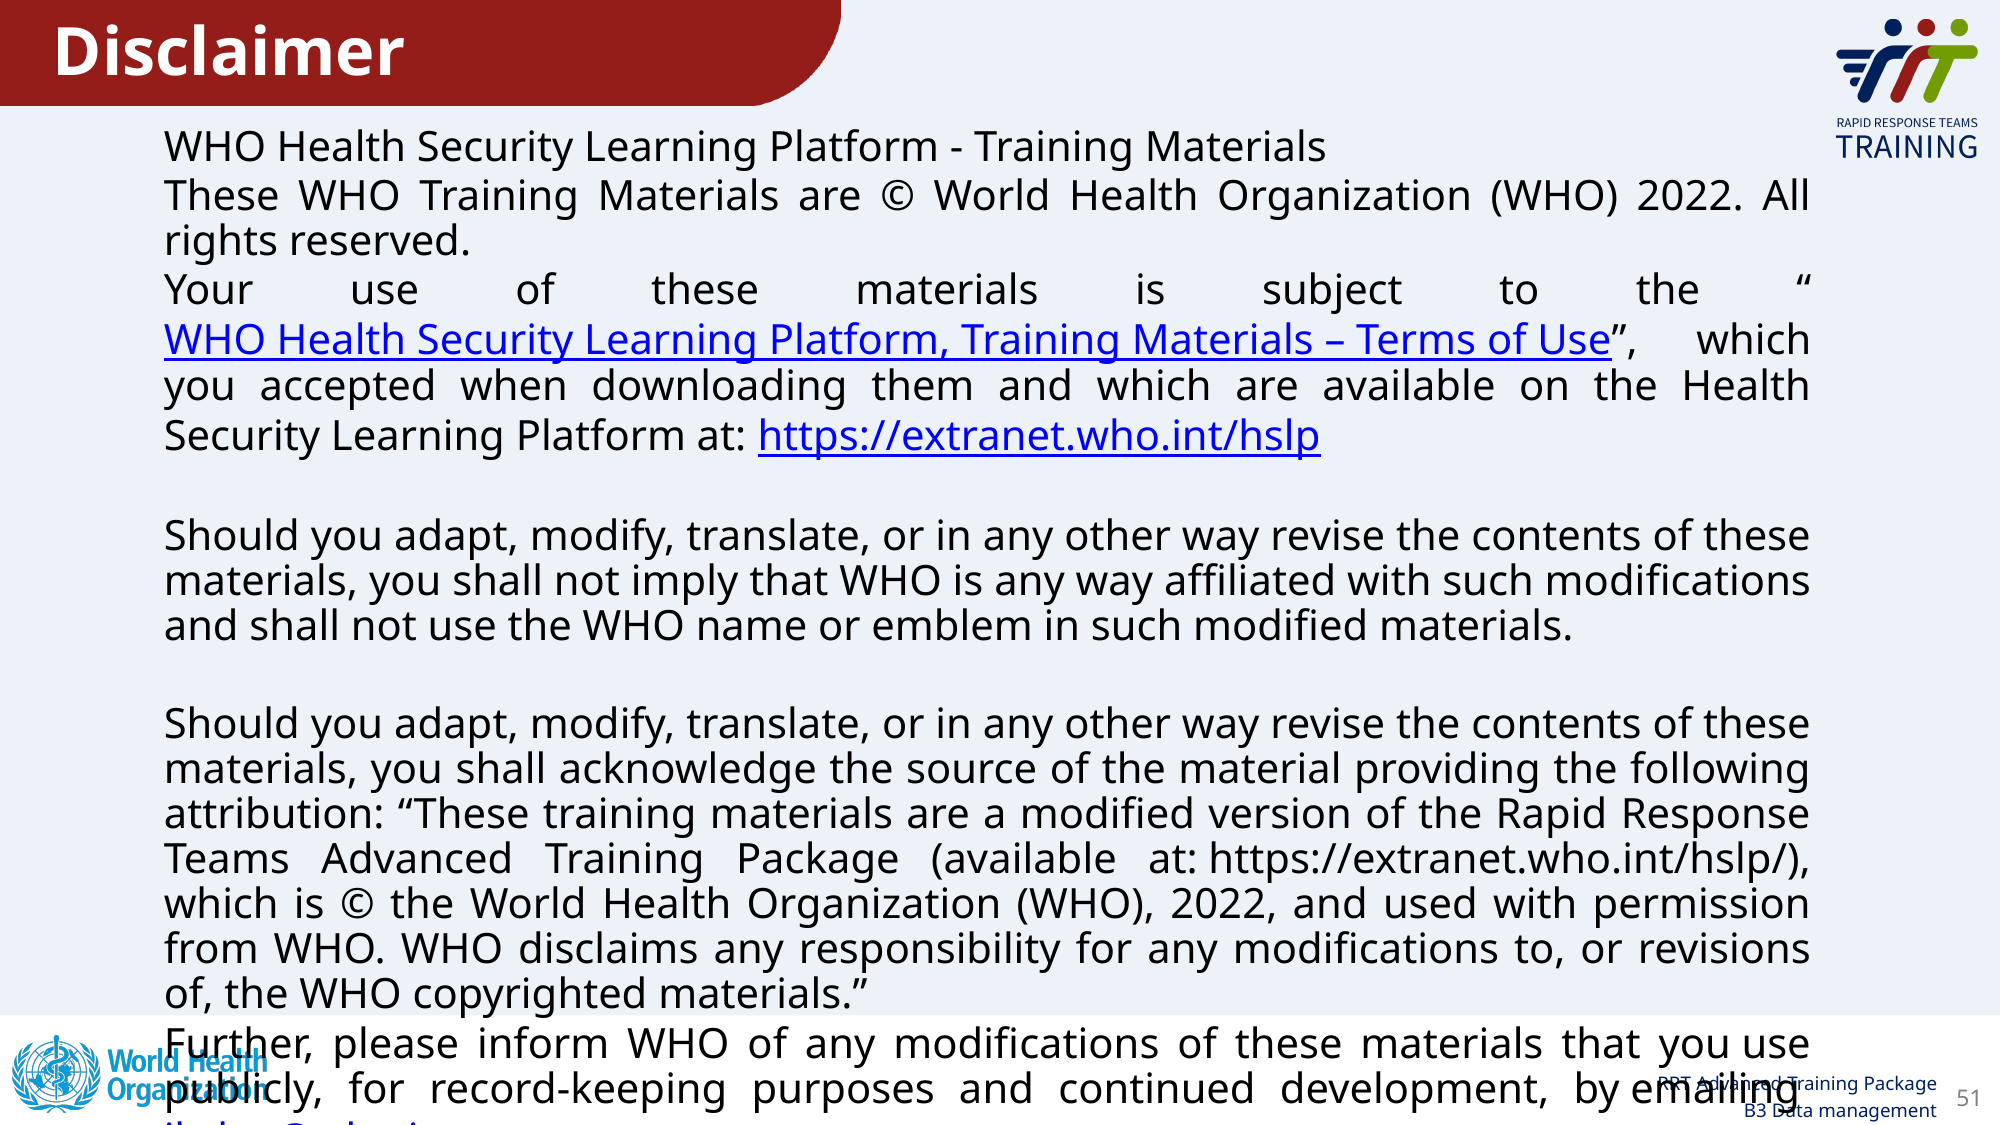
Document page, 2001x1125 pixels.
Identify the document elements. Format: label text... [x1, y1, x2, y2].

picture [12, 1035, 267, 1113]
picture [0, 0, 841, 106]
list WHO Health Security Learning Platform - Training Materials These WHO Training Materials are © World Health Organization (WHO) 2022. All rights reserved. Your use of these materials is subject to the “WHO Health Security Learning Platform, Training Materials – Terms of Use”, which you accepted when downloading them and which are available on the Health Security Learning Platform at: https://extranet.who.int/hslp Should you adapt, modify, translate, or in any other way revise the contents of these materials, you shall not imply that WHO is any way affiliated with such modifications and shall not use the WHO name or emblem in such modified materials. Should you adapt, modify, translate, or in any other way revise the contents of these materials, you shall acknowledge the source of the material providing the following attribution: “These training materials are a modified version of the Rapid Response Teams Advanced Training Package (available at: https://extranet.who.int/hslp/), which is © the World Health Organization (WHO), 2022, and used with permission from WHO. WHO disclaims any responsibility for any modifications to, or revisions of, the WHO copyrighted materials.” Further, please inform WHO of any modifications of these materials that you use publicly, for record-keeping purposes and continued development, by emailing ihrhrt@who.int [163, 124, 1813, 980]
picture [1835, 19, 1978, 167]
picture [12, 1083, 48, 1113]
picture [58, 1050, 64, 1058]
